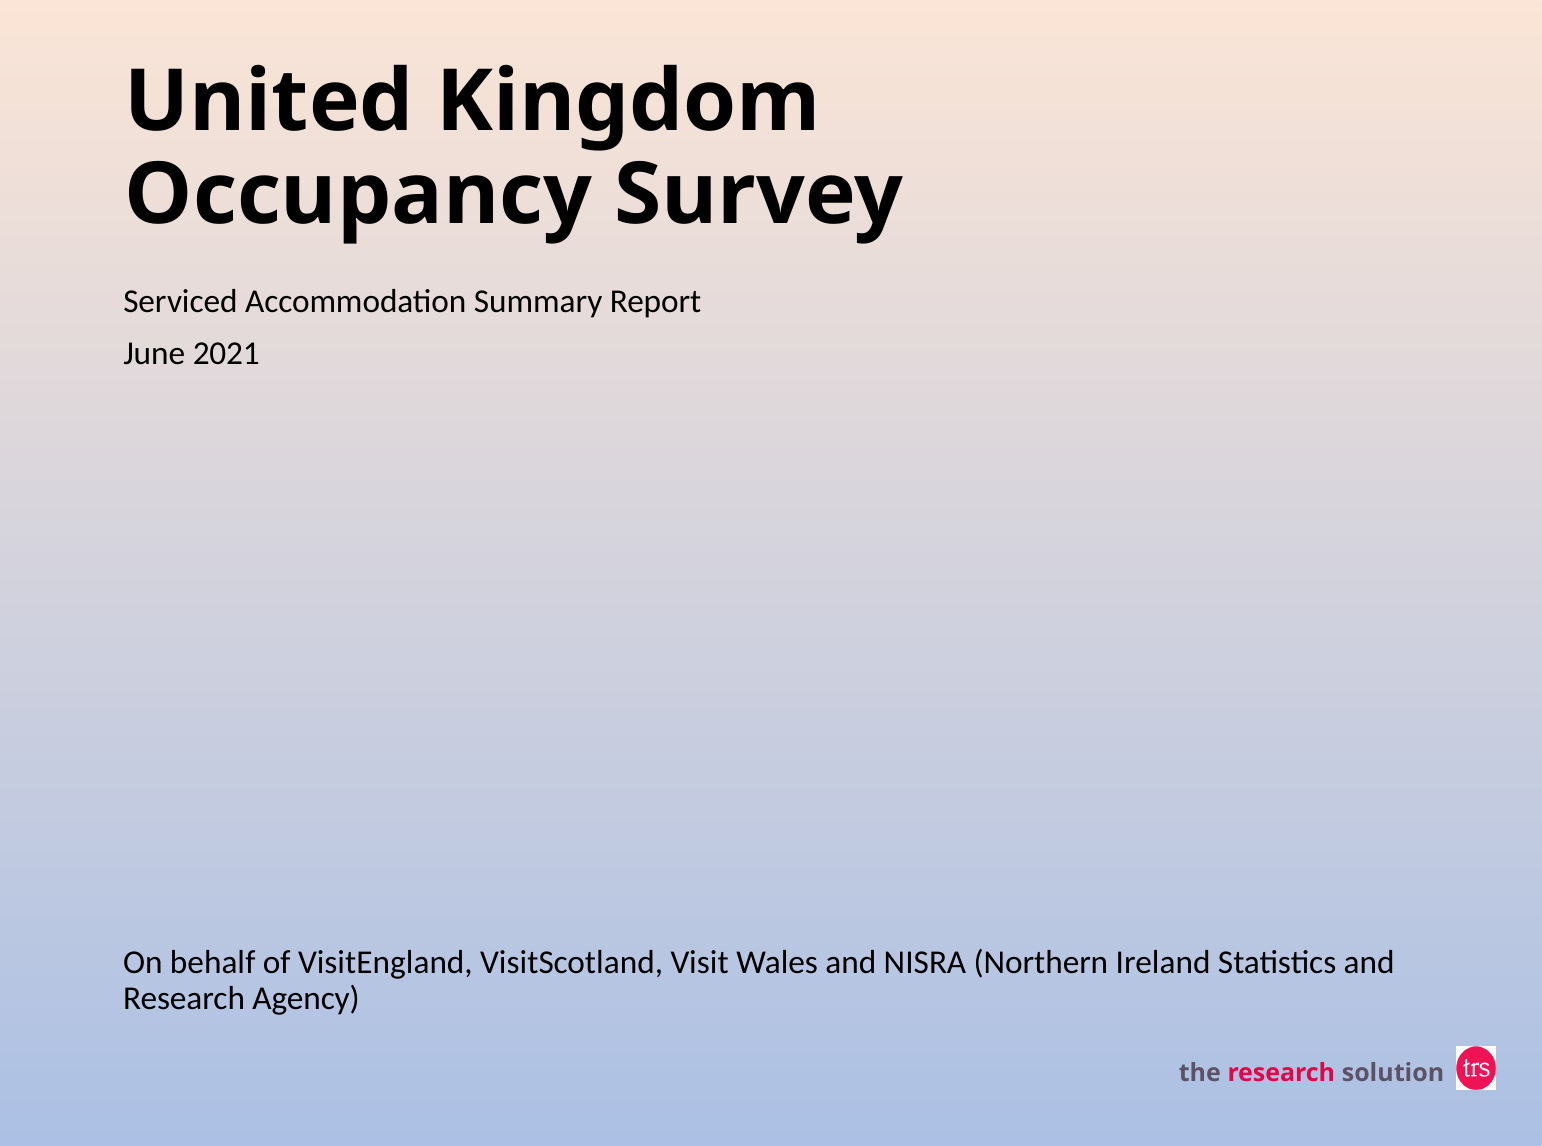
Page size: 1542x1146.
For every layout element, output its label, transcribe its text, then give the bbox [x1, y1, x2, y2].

text_box the research solution [1144, 1048, 1460, 1094]
subtitle Serviced Accommodation Summary Report June 2021 [108, 276, 1149, 399]
text_box On behalf of VisitEngland, VisitScotland, Visit Wales and NISRA (Northern Ireland Statistics and Research Agency) [108, 937, 1517, 1047]
title United Kingdom Occupancy Survey [109, 48, 1392, 250]
picture [1456, 1046, 1496, 1090]
